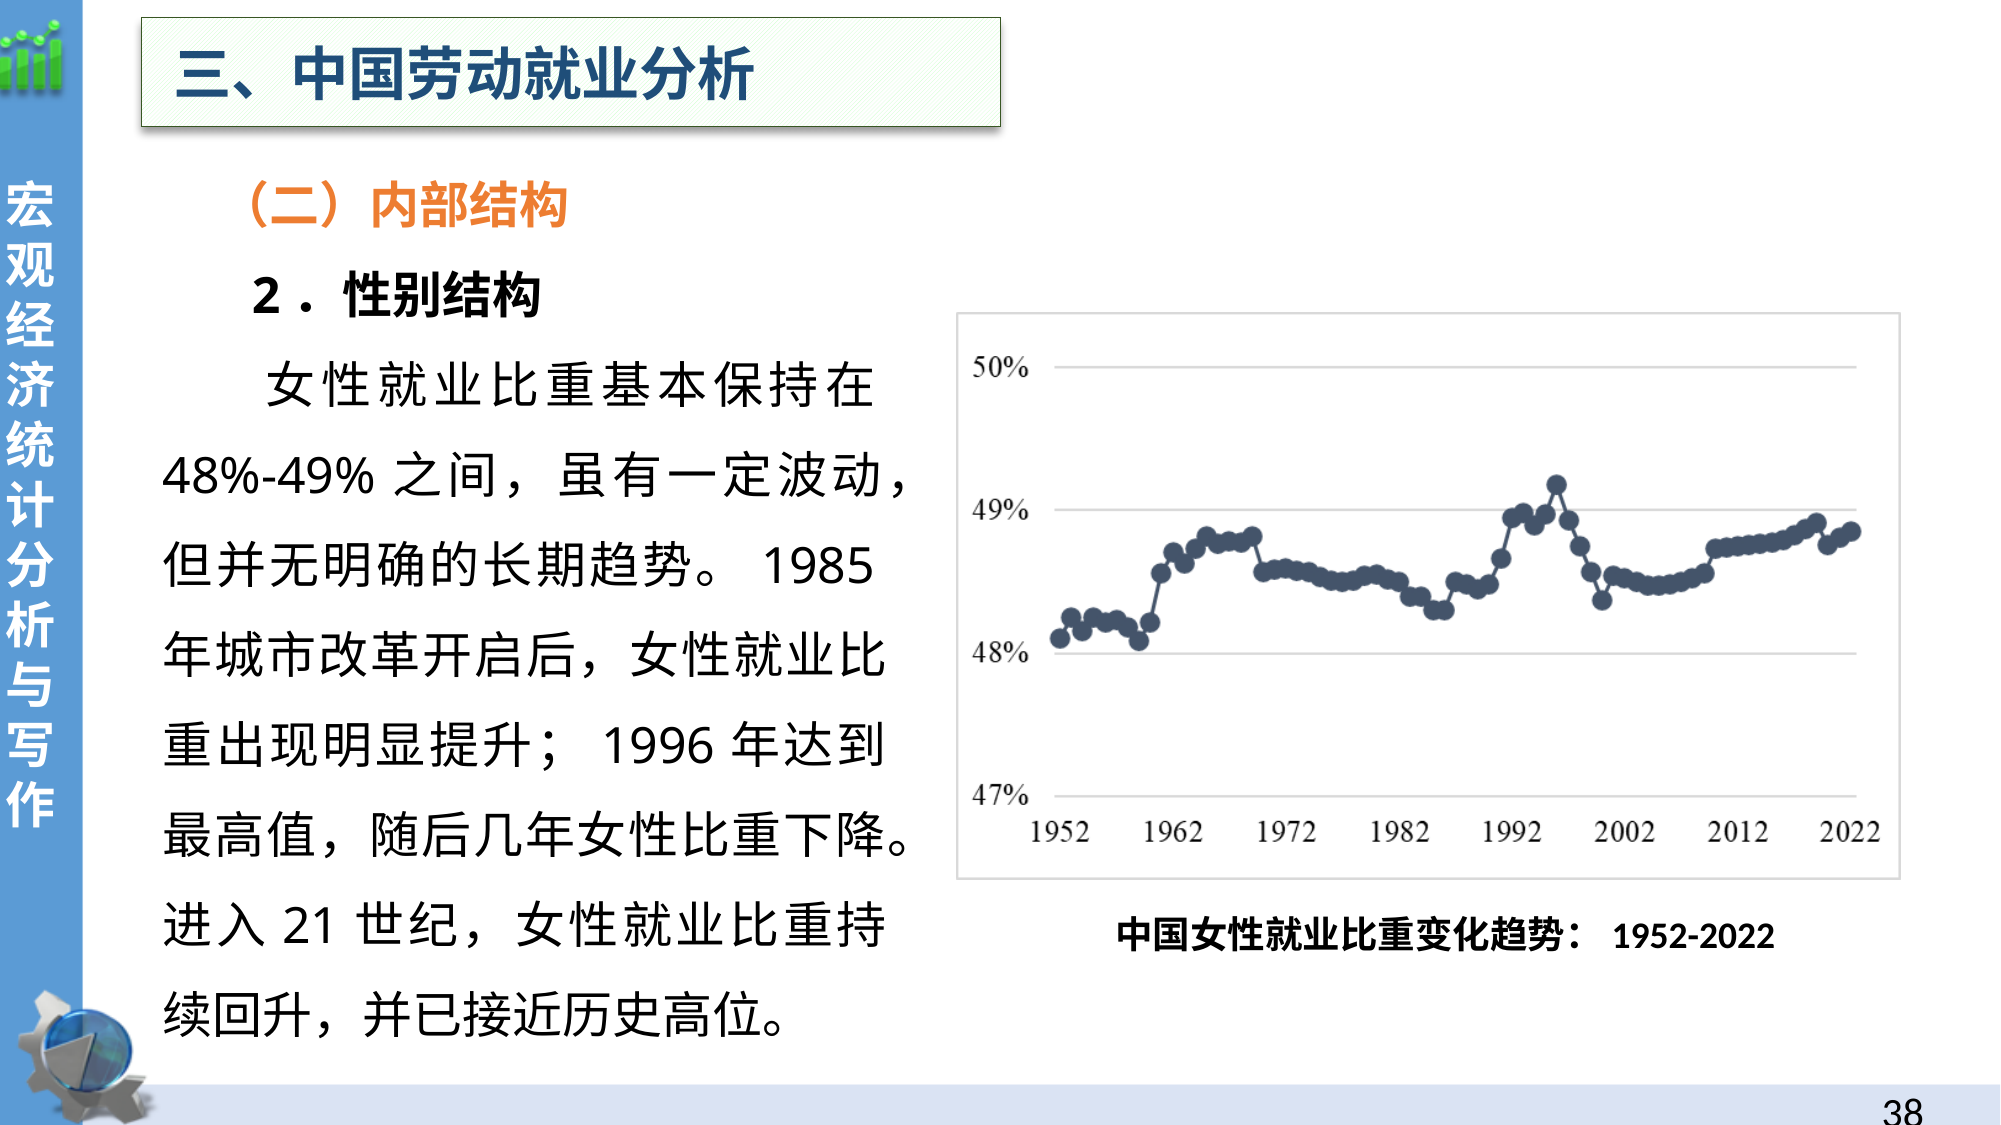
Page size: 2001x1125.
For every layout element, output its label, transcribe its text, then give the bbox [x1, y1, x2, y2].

picture [0, 0, 2001, 1125]
text_box （二）内部结构 2．性别结构 女性就业比重基本保持在48%-49%之间，虽有一定波动，但并无明确的长期趋势。1985年城市改革开启后，女性就业比重出现明显提升；1996年达到最高值，随后几年女性比重下降。进入21世纪，女性就业比重持续回升，并已接近历史高位。 [148, 146, 902, 1053]
text_box [1786, 1085, 1940, 1125]
text_box 中国女性就业比重变化趋势：1952-2022 [1100, 904, 1815, 964]
text_box 三、中国劳动就业分析 [141, 17, 1000, 127]
